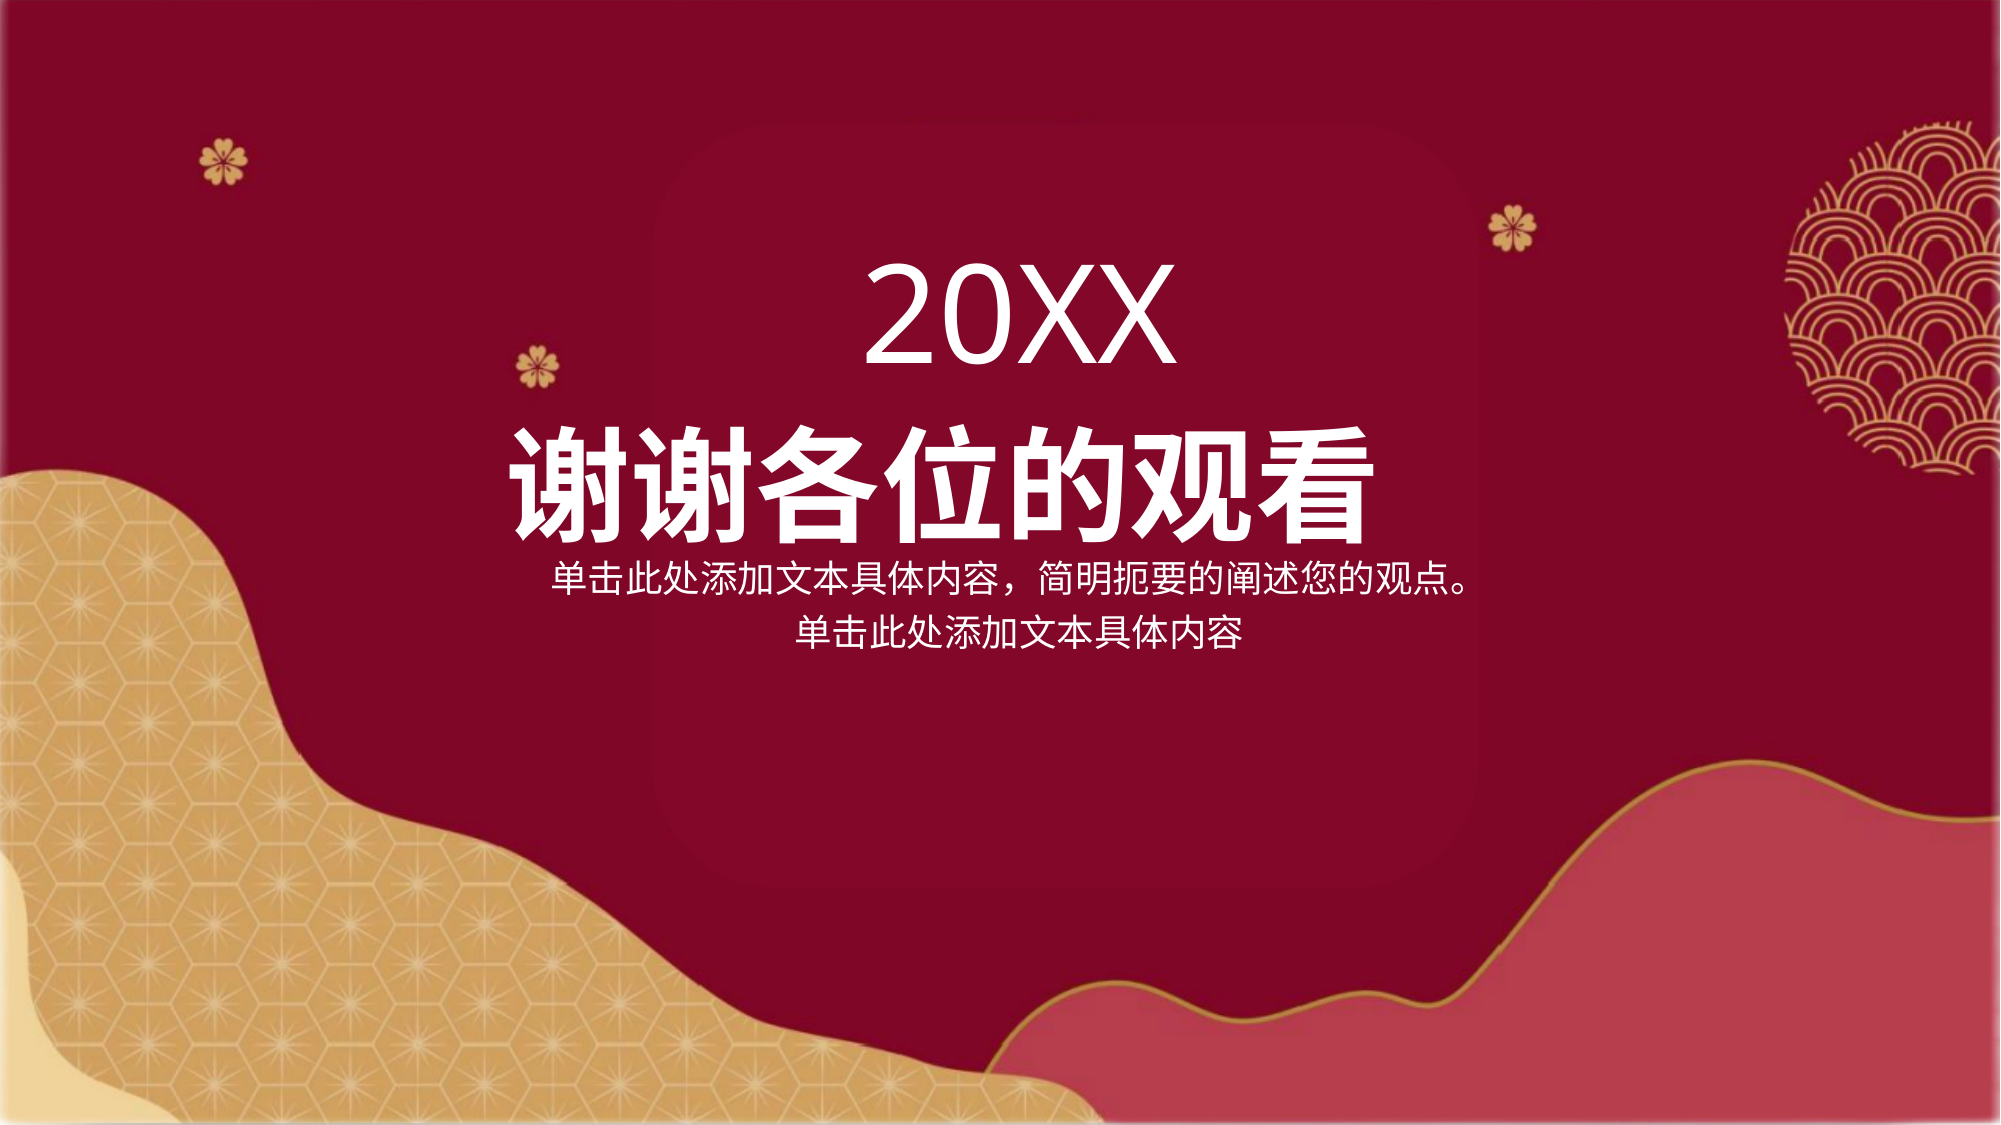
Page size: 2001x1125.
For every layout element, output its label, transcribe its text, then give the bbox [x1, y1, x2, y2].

text_box 谢谢各位的观看 [490, 400, 1461, 565]
text_box 单击此处添加文本具体内容，简明扼要的阐述您的观点。单击此处添加文本具体内容 [517, 538, 1521, 662]
text_box 20XX [845, 218, 1194, 399]
picture [0, 0, 2000, 1125]
